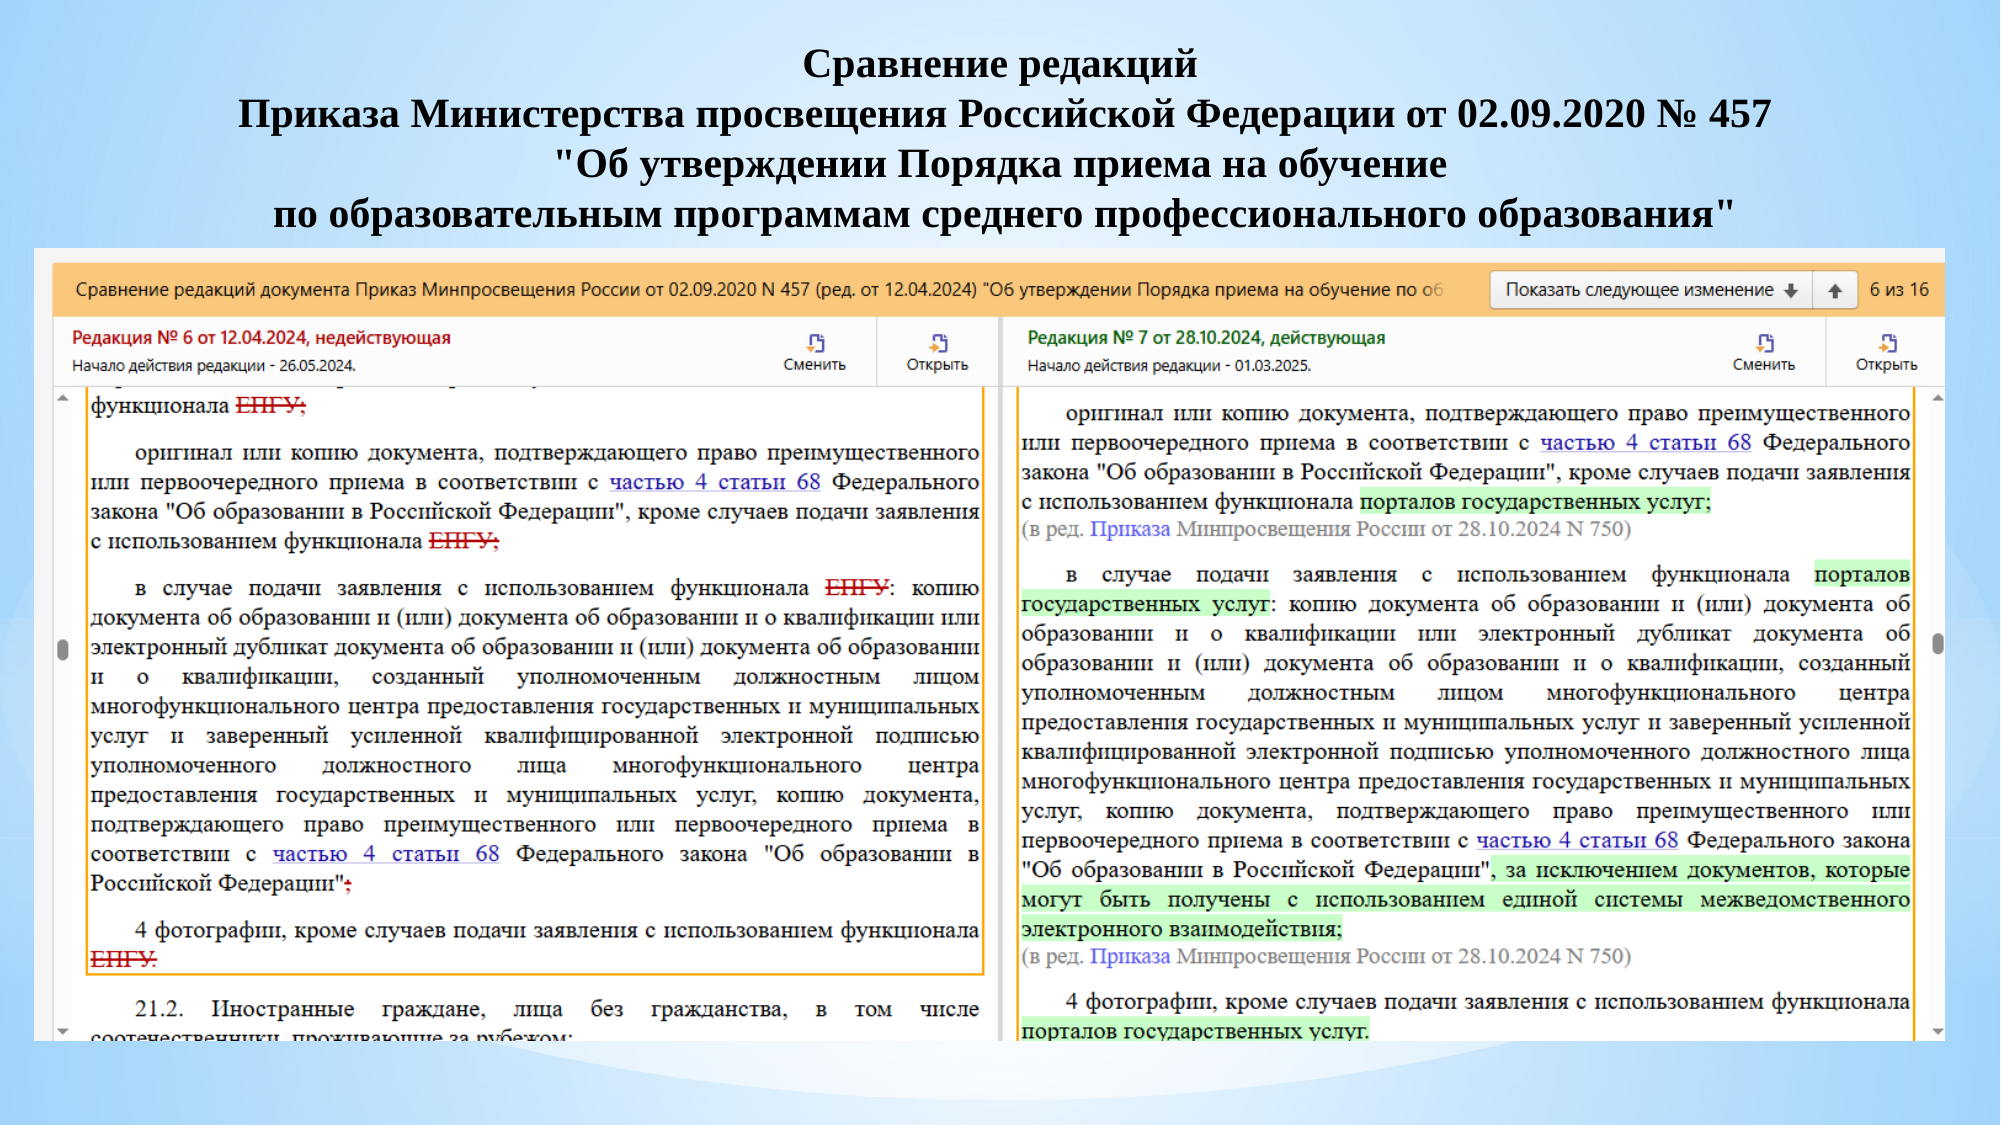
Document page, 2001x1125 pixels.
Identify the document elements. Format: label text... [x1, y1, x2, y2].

title Сравнение редакций Приказа Министерства просвещения Российской Федерации от 02.09.2020 № 457 "Об утверждении Порядка приема на обучение по образовательным программам среднего профессионального образования" [51, 28, 1959, 240]
picture [34, 248, 1945, 1042]
